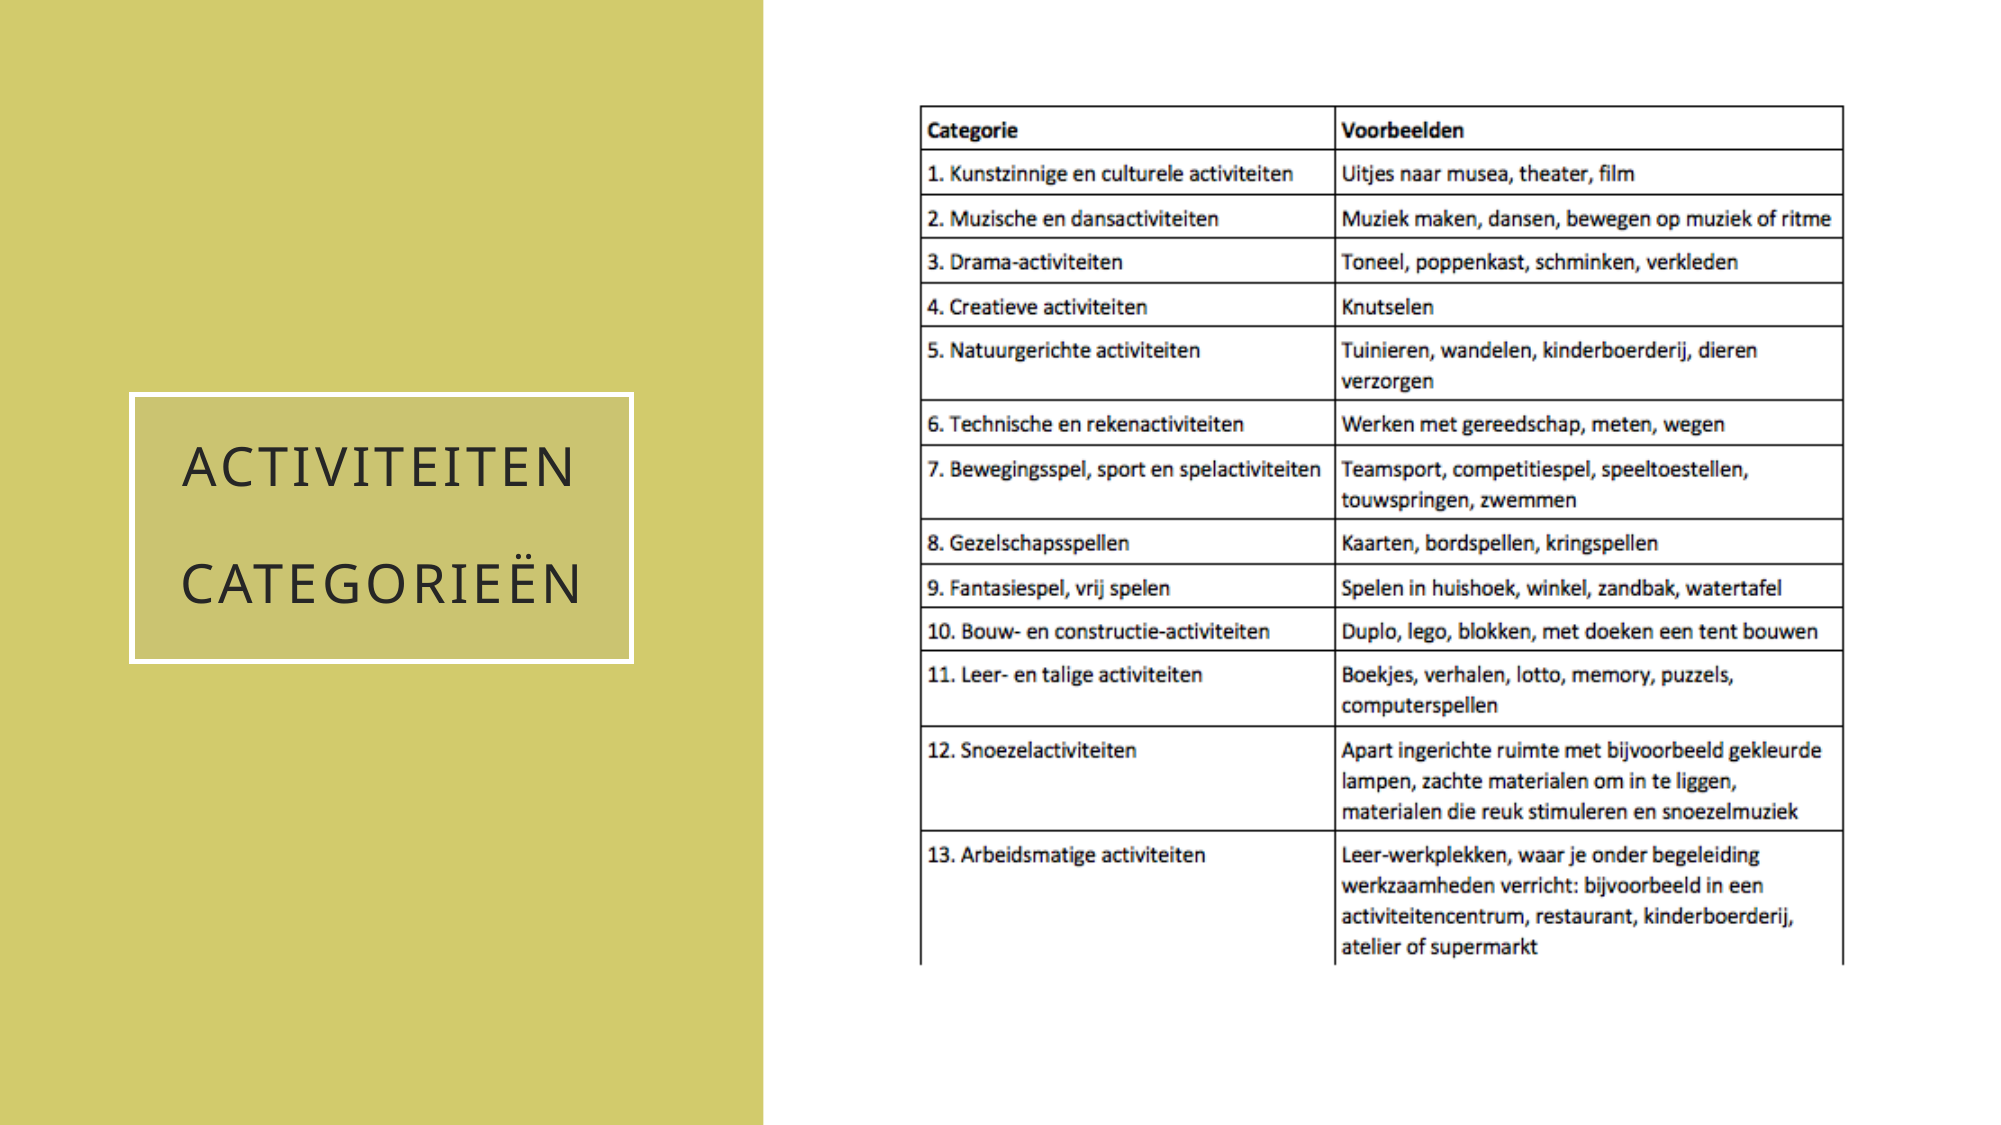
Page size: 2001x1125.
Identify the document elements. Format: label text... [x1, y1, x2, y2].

title Activiteiten categorieën [129, 392, 634, 664]
picture [915, 104, 1848, 969]
text_box [762, 0, 2000, 1125]
